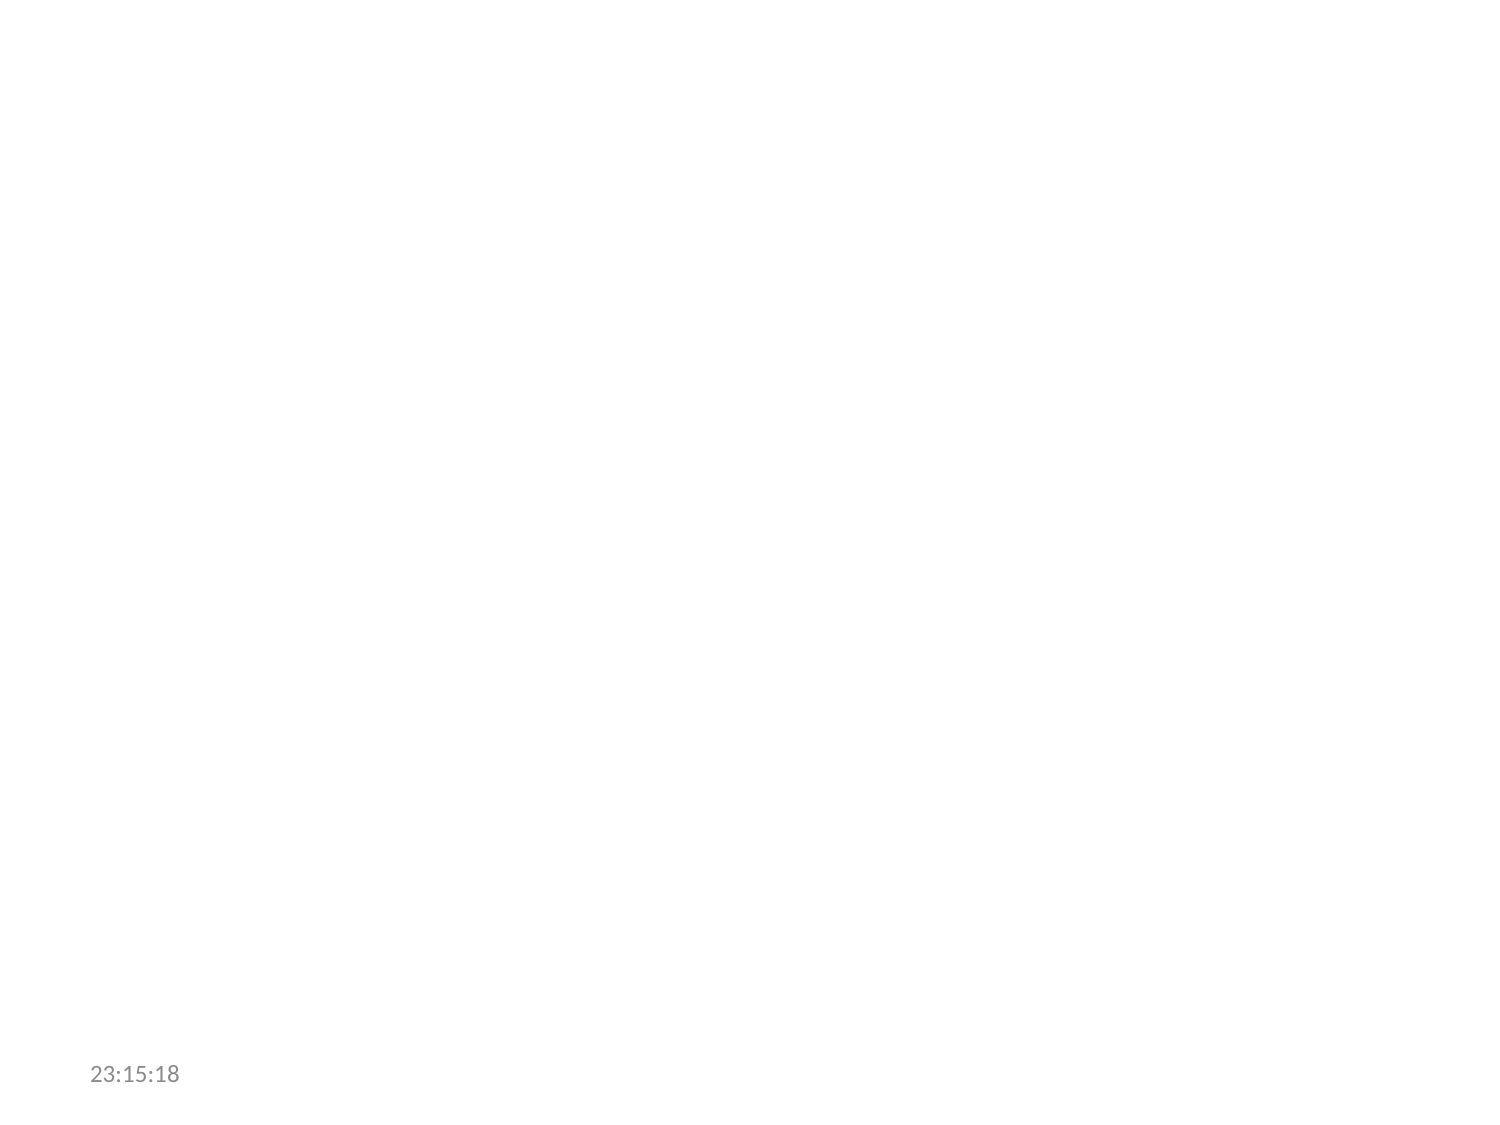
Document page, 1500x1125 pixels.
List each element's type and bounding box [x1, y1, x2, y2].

slide_number [75, 1042, 425, 1103]
